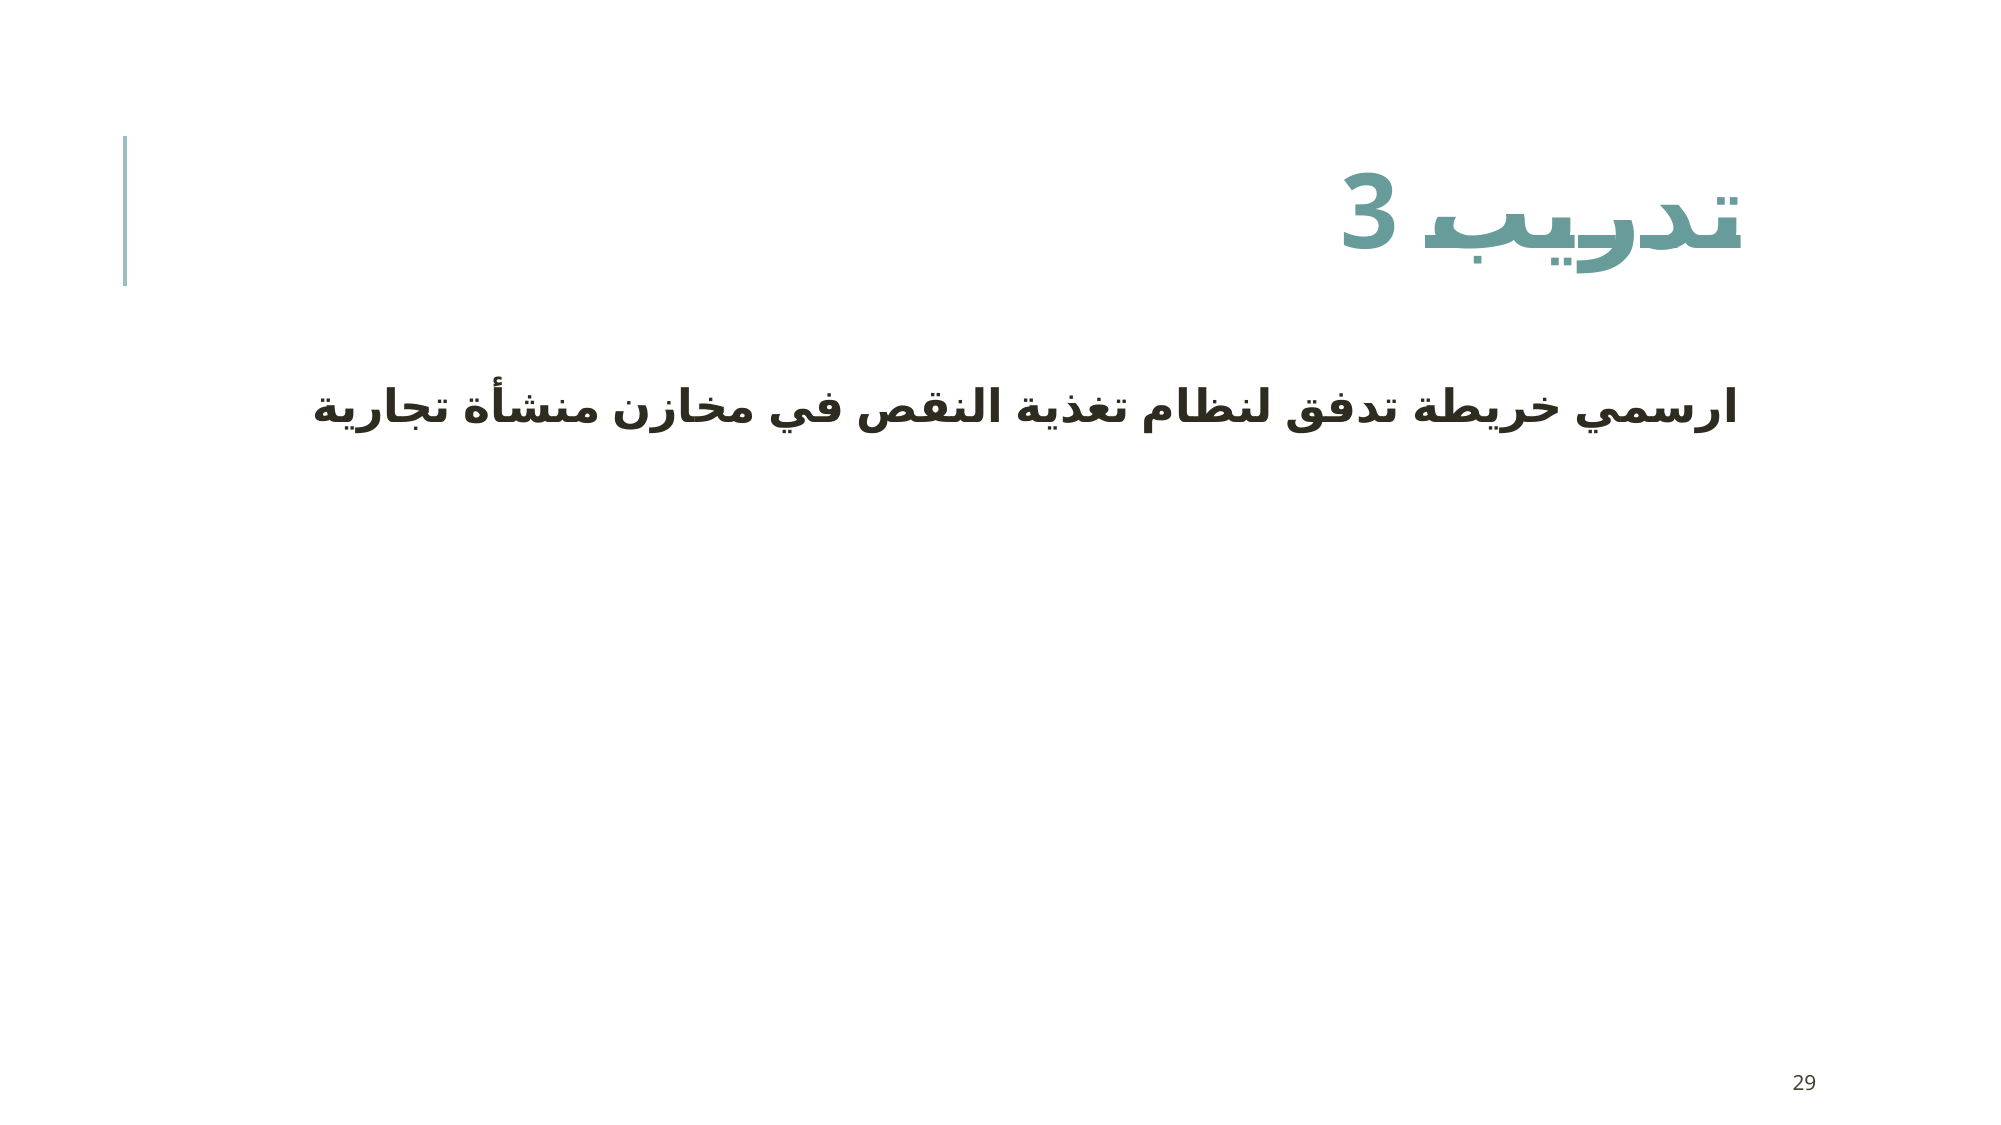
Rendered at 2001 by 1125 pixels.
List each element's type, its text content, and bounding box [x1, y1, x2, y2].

title تدريب 3 [168, 96, 1763, 342]
list ارسمي خريطة تدفق لنظام تغذية النقص في مخازن منشأة تجارية [168, 375, 1763, 1035]
slide_number 29 [1777, 1061, 1938, 1107]
